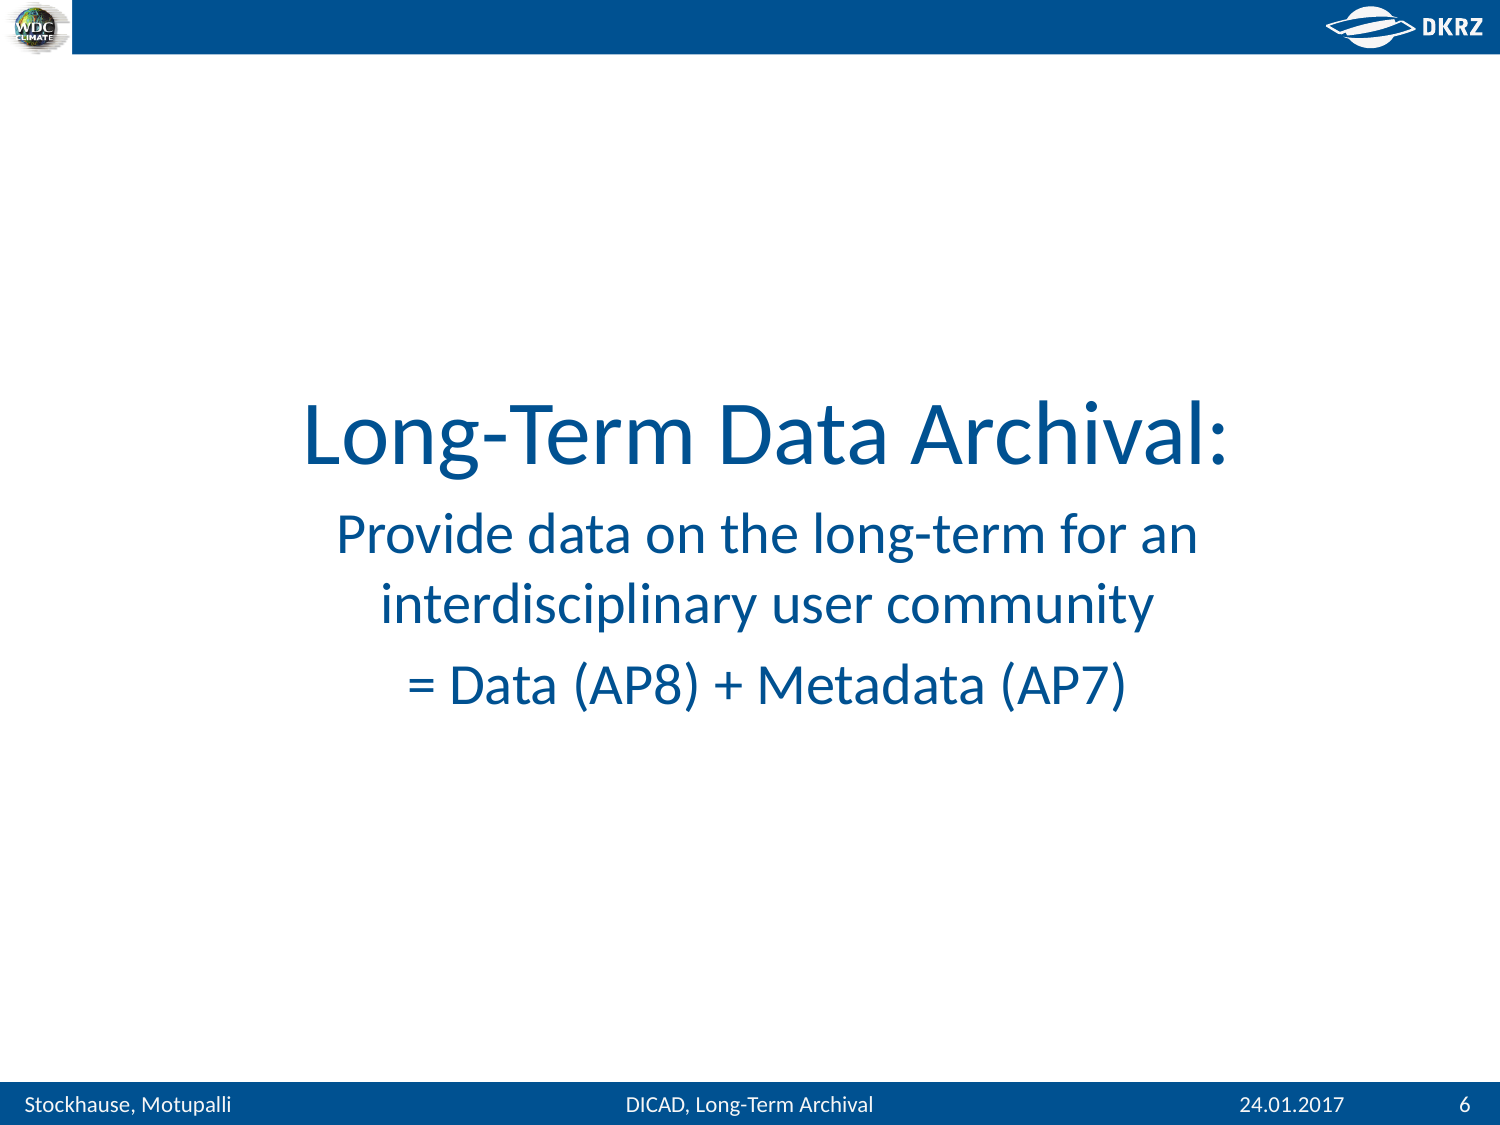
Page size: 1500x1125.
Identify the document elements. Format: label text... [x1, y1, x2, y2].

list Long-Term Data Archival: Provide data on the long-term for an interdisciplinary user community = Data (AP8) + Metadata (AP7) [183, 160, 1353, 929]
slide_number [1187, 1082, 1360, 1125]
slide_number 6 [1376, 1082, 1500, 1125]
footer DICAD, Long-Term Archival [335, 1082, 1165, 1125]
picture [0, 0, 73, 56]
